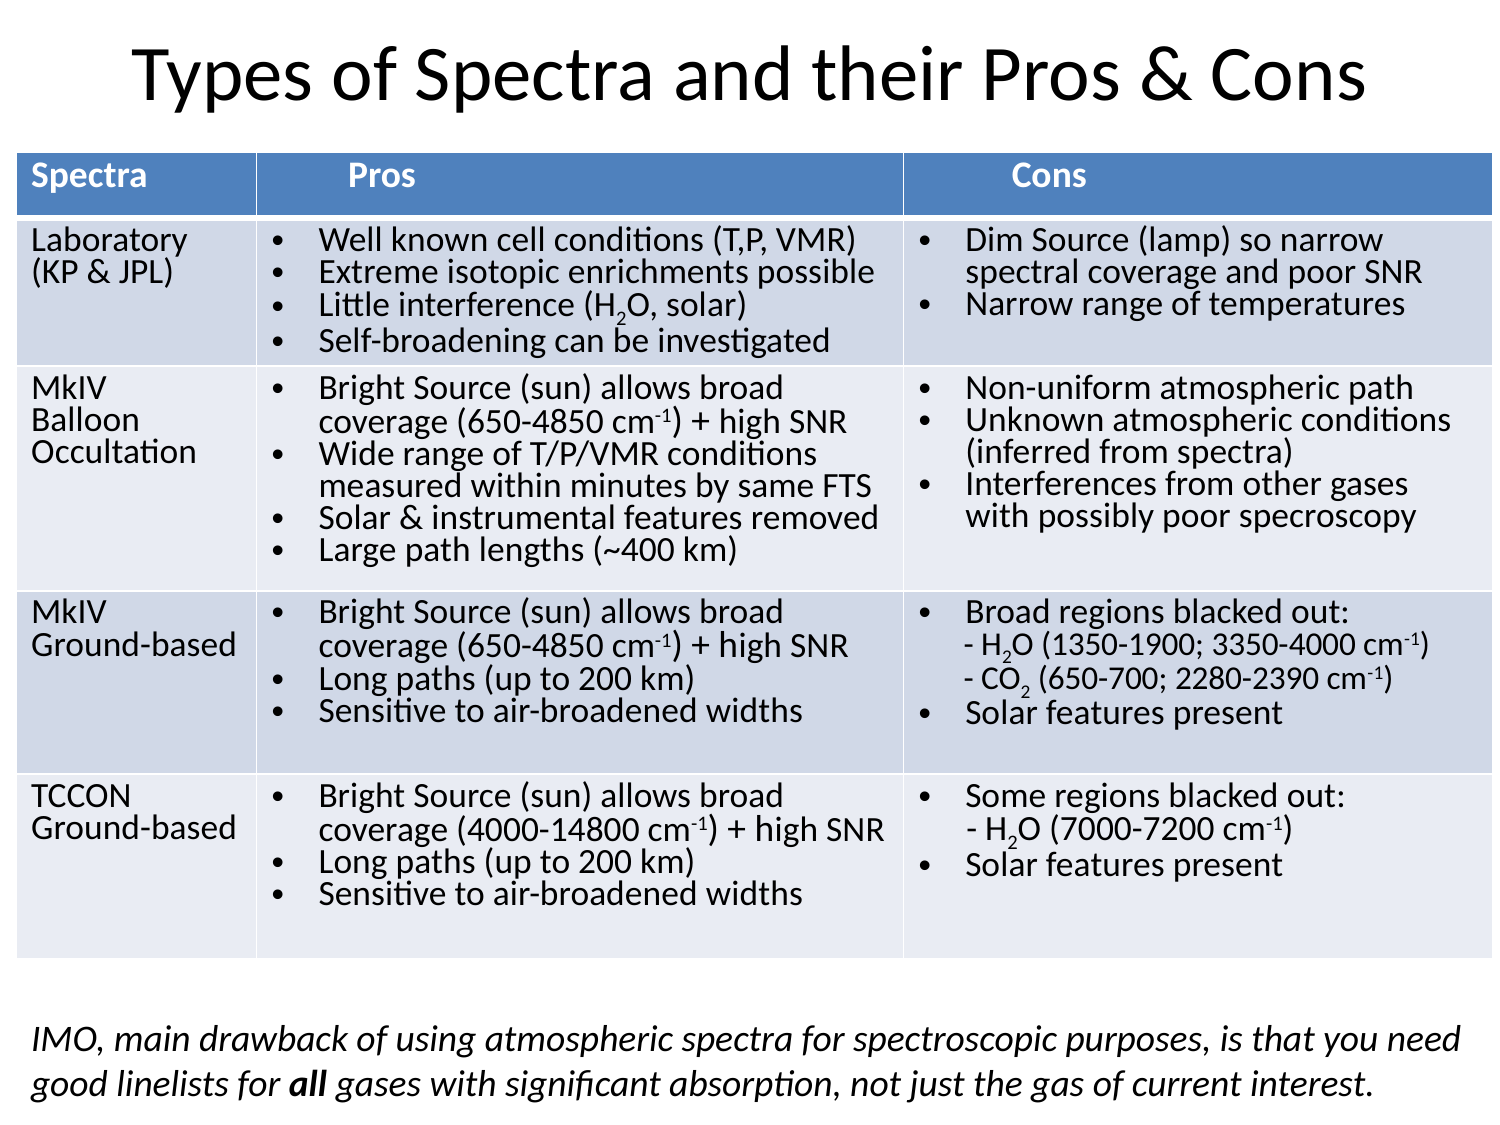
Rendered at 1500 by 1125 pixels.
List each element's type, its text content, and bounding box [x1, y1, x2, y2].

table_cell Some regions blacked out: - H2O (7000-7200 cm-1) Solar features present [904, 775, 1492, 958]
table_cell Bright Source (sun) allows broad coverage (650-4850 cm-1) + high SNR Wide range of T/P/VMR conditions measured within minutes by same FTS Solar & instrumental features removed Large path lengths (~400 km) [257, 367, 903, 590]
table_header Cons [904, 153, 1492, 215]
title Types of Spectra and their Pros & Cons [75, 5, 1425, 158]
table_cell Dim Source (lamp) so narrow spectral coverage and poor SNR Narrow range of temperatures [904, 221, 1492, 365]
table_header Spectra [17, 153, 256, 215]
table_cell MkIV Ground-based [17, 592, 256, 773]
table_cell Non-uniform atmospheric path Unknown atmospheric conditions (inferred from spectra) Interferences from other gases with possibly poor specroscopy [904, 367, 1492, 590]
text_box IMO, main drawback of using atmospheric spectra for spectroscopic purposes, is that you need good linelists for all gases with significant absorption, not just the gas of current interest. [16, 1006, 1480, 1112]
table_header Pros [257, 158, 903, 215]
table_cell Bright Source (sun) allows broad coverage (650-4850 cm-1) + high SNR Long paths (up to 200 km) Sensitive to air-broadened widths [257, 592, 903, 773]
table_cell TCCON Ground-based [17, 775, 256, 958]
table_cell MkIV Balloon Occultation [17, 367, 256, 590]
table_cell Well known cell conditions (T,P, VMR) Extreme isotopic enrichments possible Little interference (H2O, solar) Self-broadening can be investigated [257, 221, 903, 365]
table_cell Broad regions blacked out: - H2O (1350-1900; 3350-4000 cm-1) - CO2 (650-700; 2280-2390 cm-1) Solar features present [904, 592, 1492, 773]
table_cell Bright Source (sun) allows broad coverage (4000-14800 cm-1) + high SNR Long paths (up to 200 km) Sensitive to air-broadened widths [257, 775, 903, 958]
table_cell Laboratory (KP & JPL) [17, 221, 256, 365]
